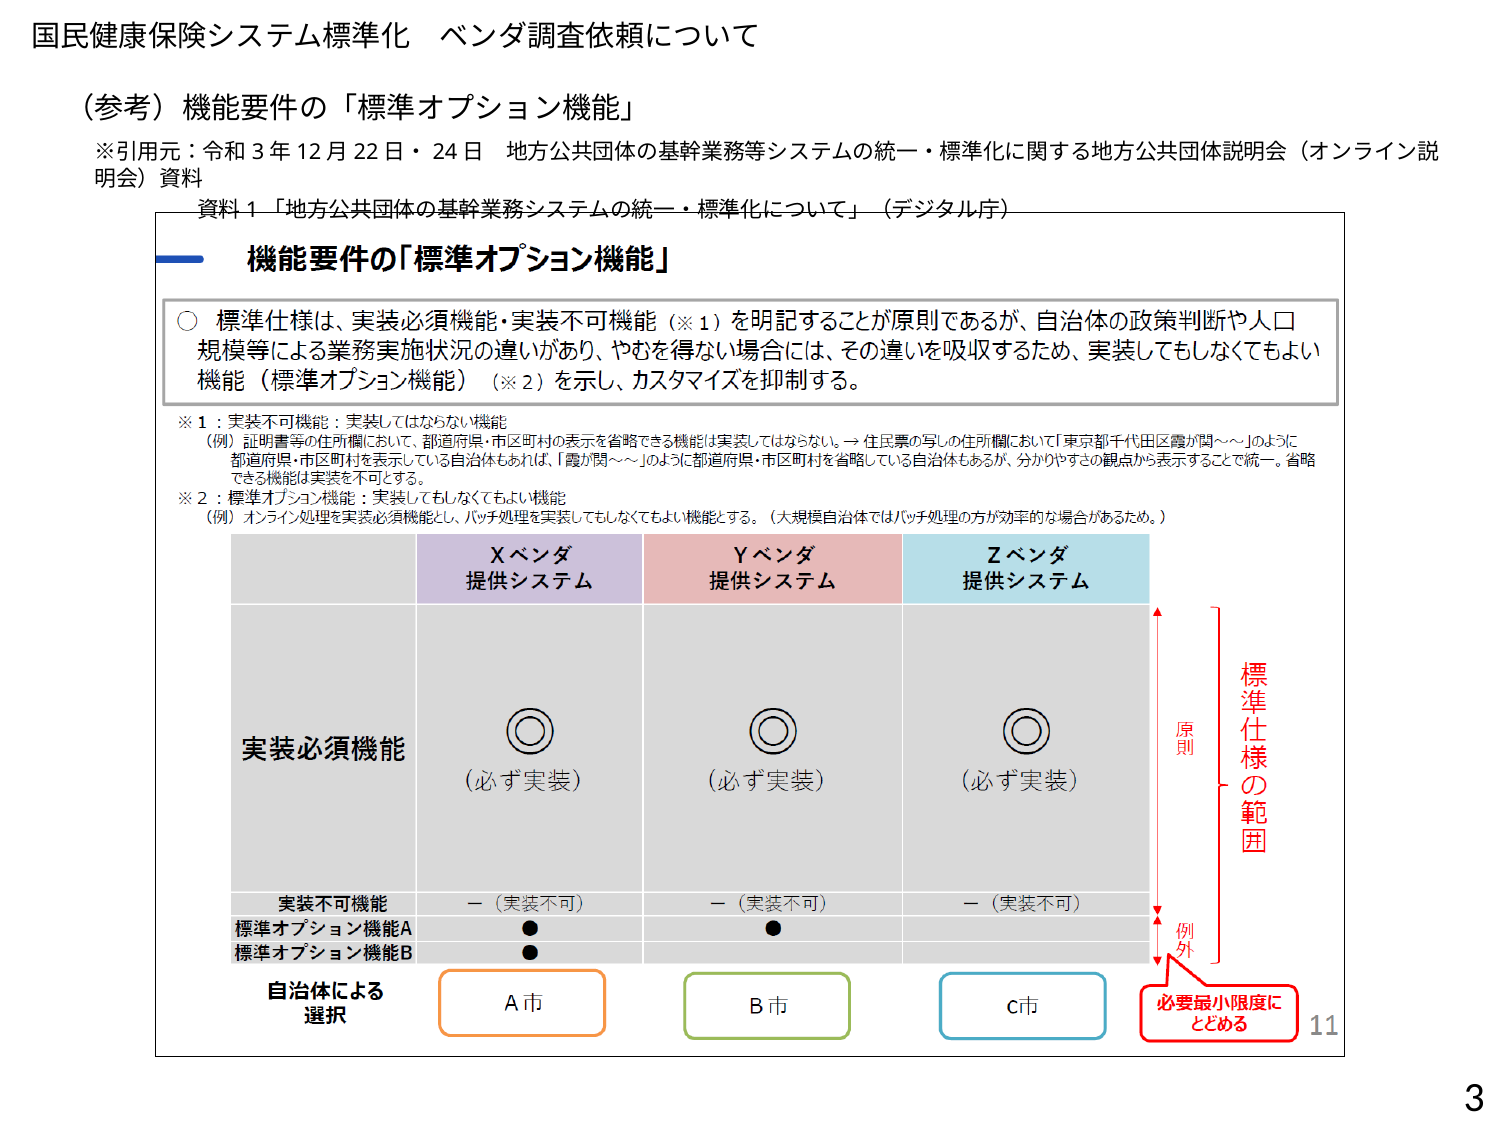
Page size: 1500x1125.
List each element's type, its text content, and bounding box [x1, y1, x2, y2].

picture [155, 212, 1345, 1057]
slide_number 3 [1149, 1065, 1500, 1125]
text_box （参考）機能要件の「標準オプション機能」 ※引用元：令和3年12月22日・24日 地方公共団体の基幹業務等システムの統一・標準化に関する地方公共団体説明会（オンライン説明会）資料 資料1「地方公共団体の基幹業務システムの統一・標準化について」（デジタル庁） [50, 74, 1473, 190]
text_box 国民健康保険システム標準化 ベンダ調査依頼について [16, 2, 1440, 96]
